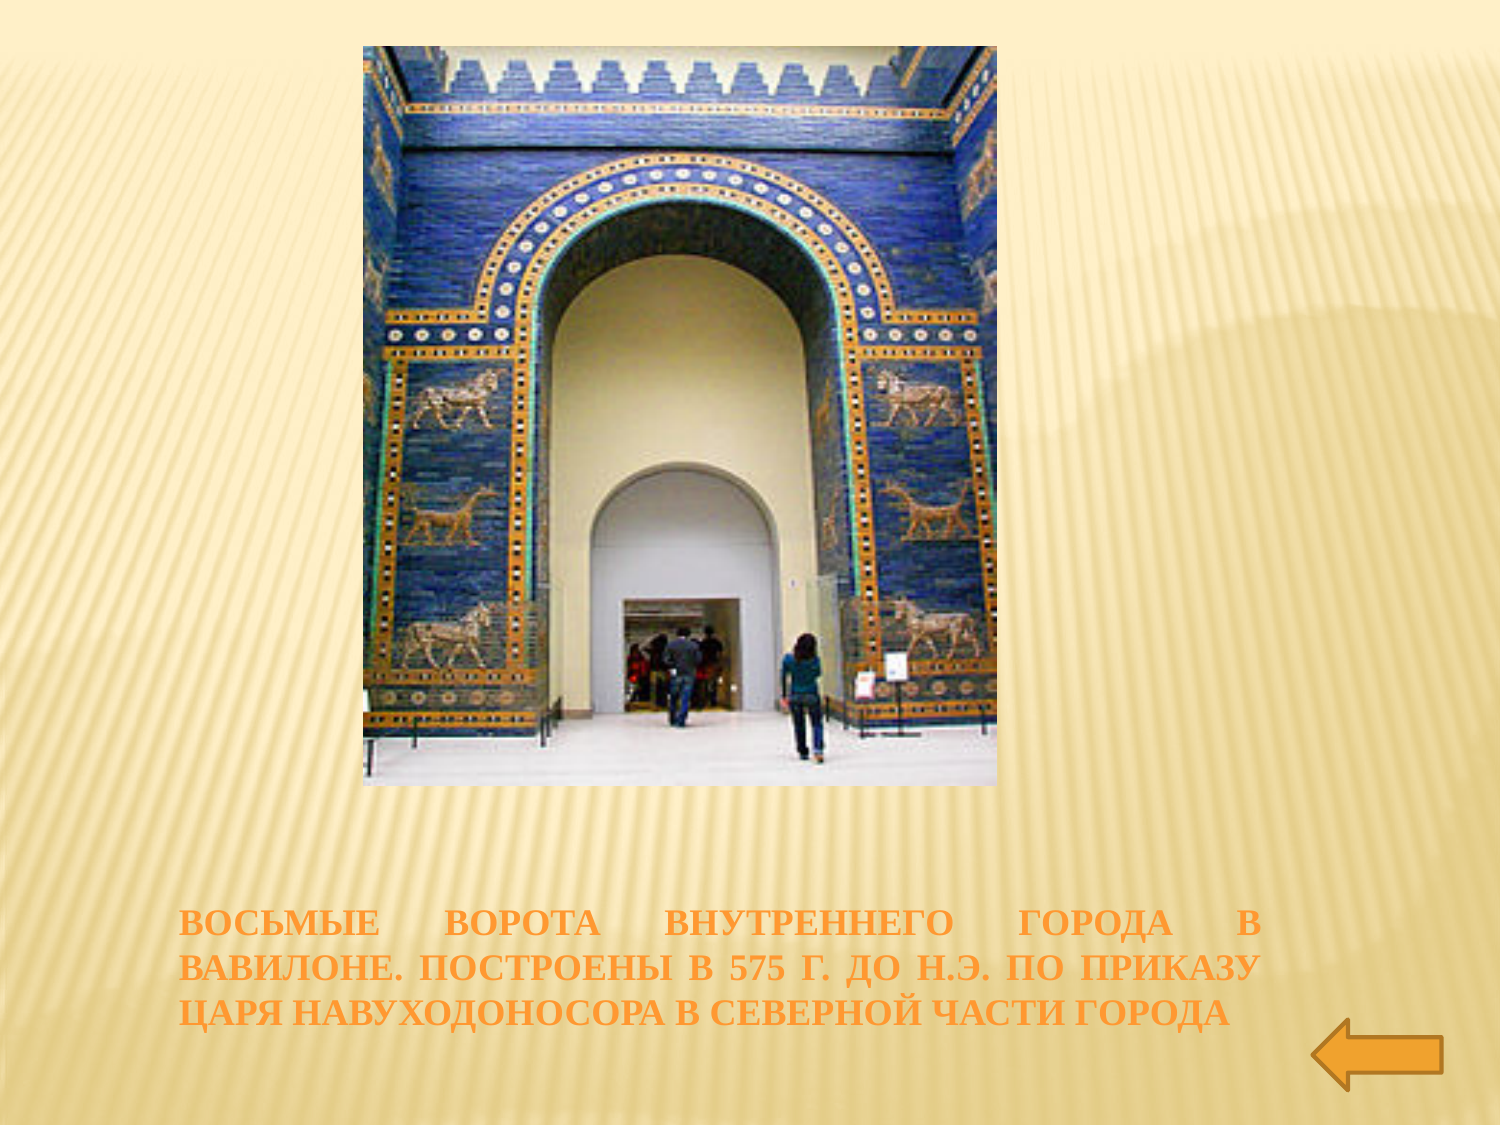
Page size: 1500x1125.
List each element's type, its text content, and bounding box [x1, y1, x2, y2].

text_box Восьмые ворота внутреннего города в Вавилоне. Построены в 575 г. до н.э. по приказу царя Навуходоносора в северной части города [163, 890, 1278, 1041]
picture [362, 46, 997, 786]
text_box [1310, 1017, 1444, 1093]
